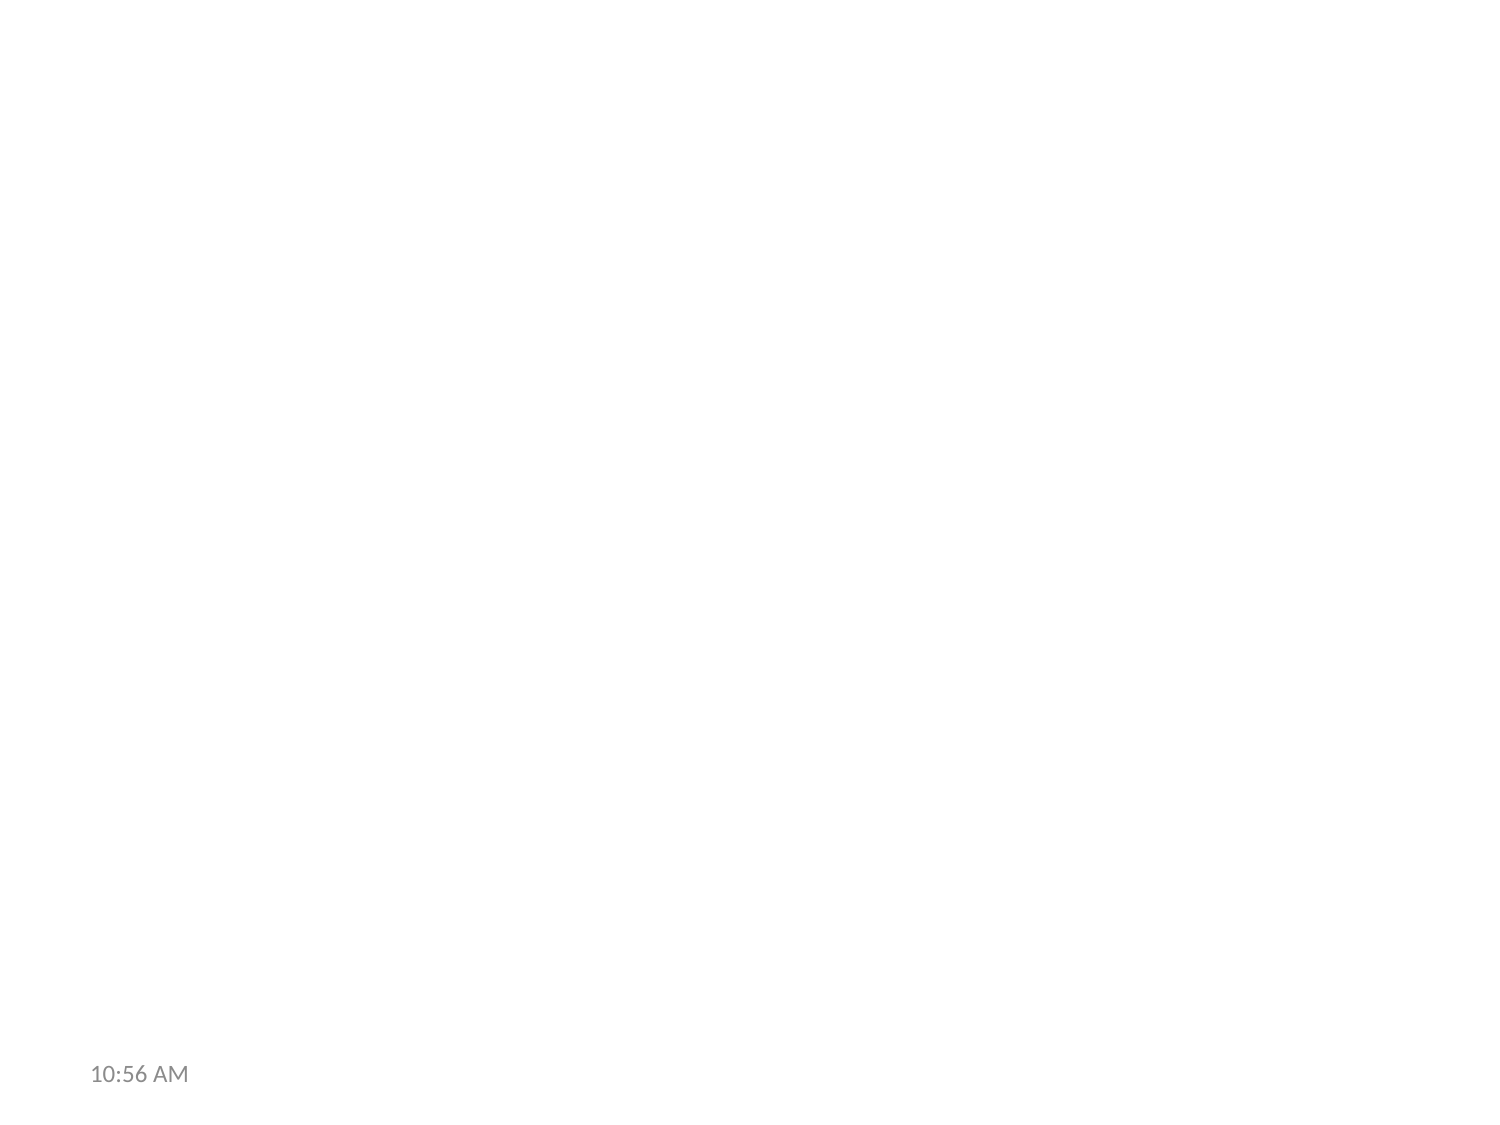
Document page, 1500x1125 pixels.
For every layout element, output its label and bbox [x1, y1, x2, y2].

slide_number [75, 1042, 425, 1103]
